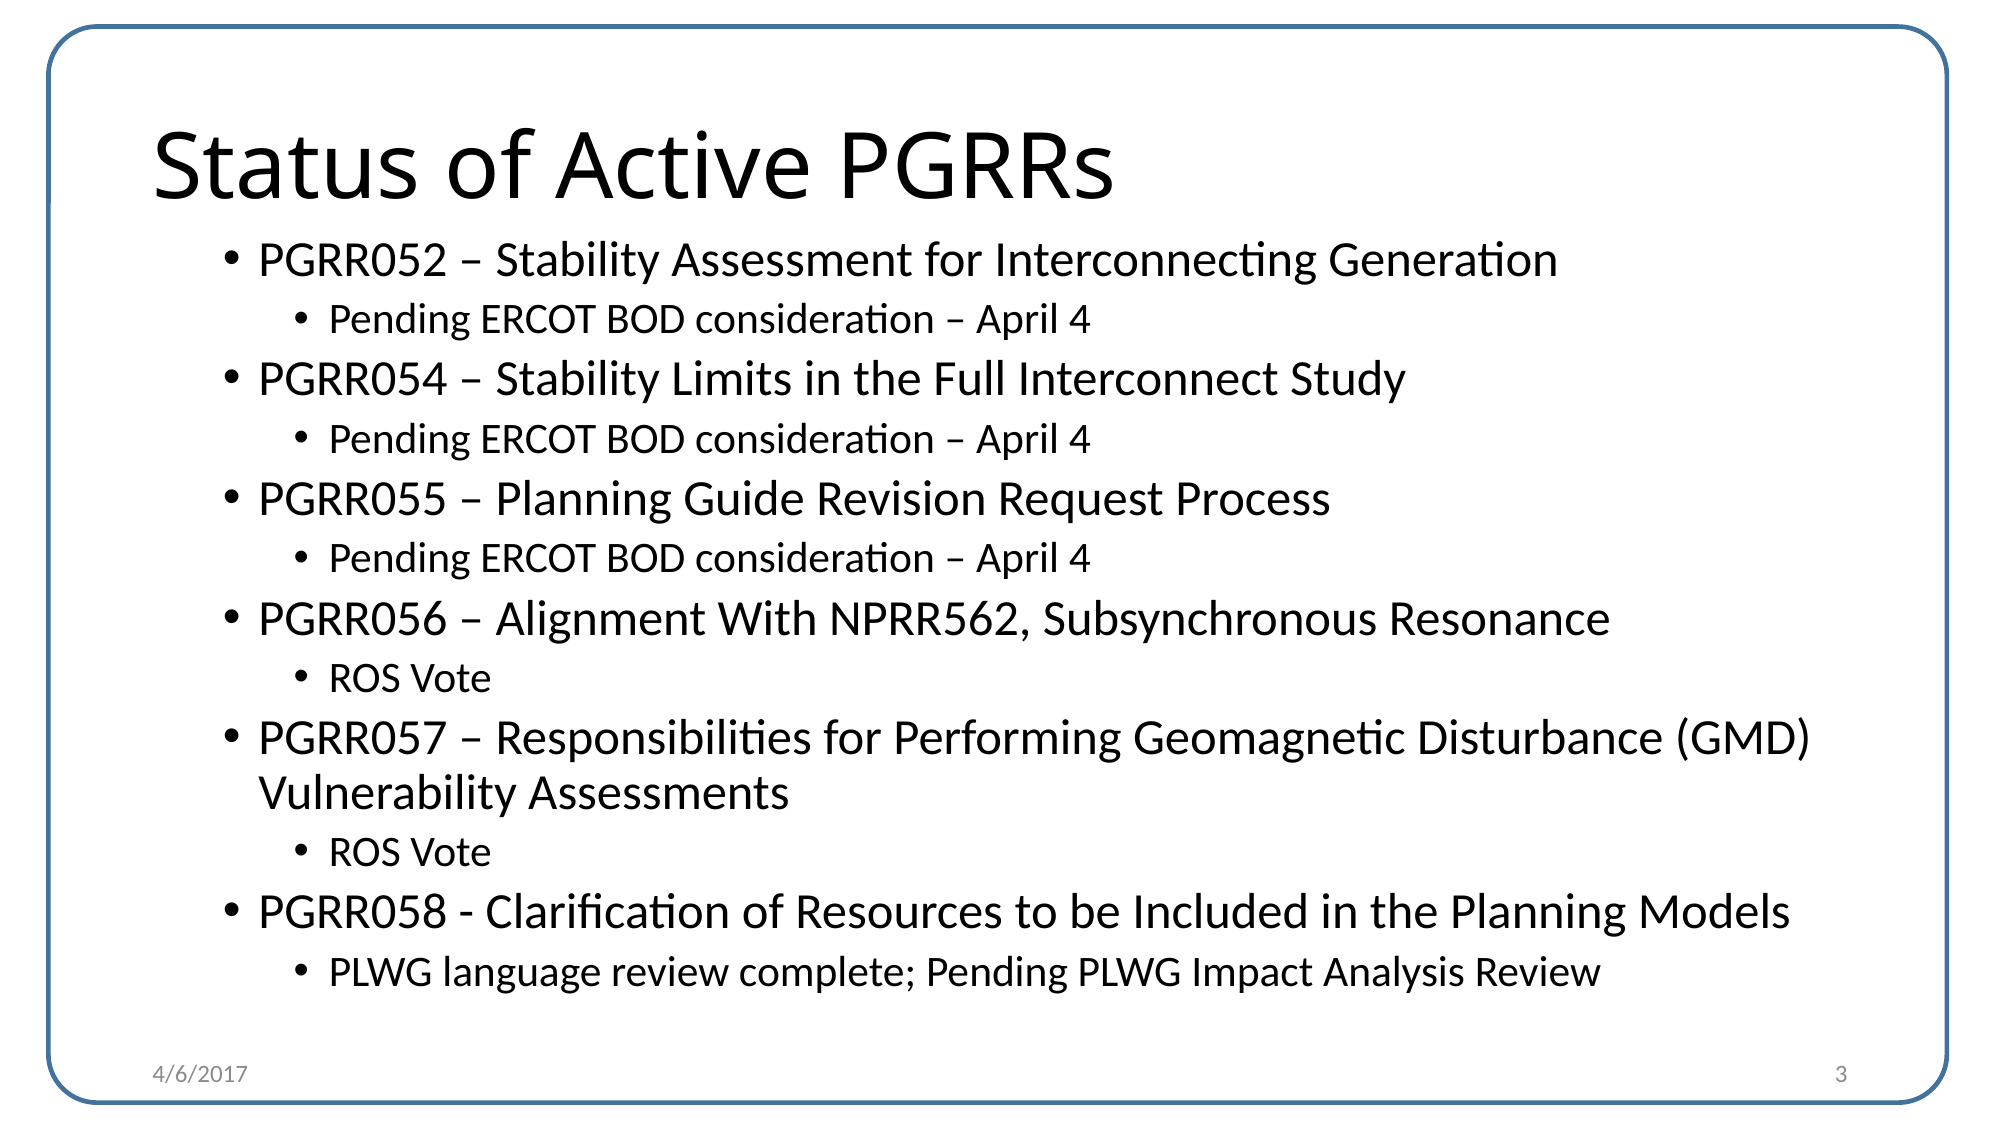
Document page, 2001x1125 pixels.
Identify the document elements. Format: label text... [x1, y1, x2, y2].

slide_number 3 [1412, 1042, 1863, 1103]
list PGRR052 – Stability Assessment for Interconnecting Generation Pending ERCOT BOD consideration – April 4 PGRR054 – Stability Limits in the Full Interconnect Study Pending ERCOT BOD consideration – April 4 PGRR055 – Planning Guide Revision Request Process Pending ERCOT BOD consideration – April 4 PGRR056 – Alignment With NPRR562, Subsynchronous Resonance ROS Vote PGRR057 – Responsibilities for Performing Geomagnetic Disturbance (GMD) Vulnerability Assessments ROS Vote PGRR058 - Clarification of Resources to be Included in the Planning Models PLWG language review complete; Pending PLWG Impact Analysis Review [137, 224, 1863, 1014]
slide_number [137, 1042, 588, 1103]
title Status of Active PGRRs [137, 59, 1863, 224]
